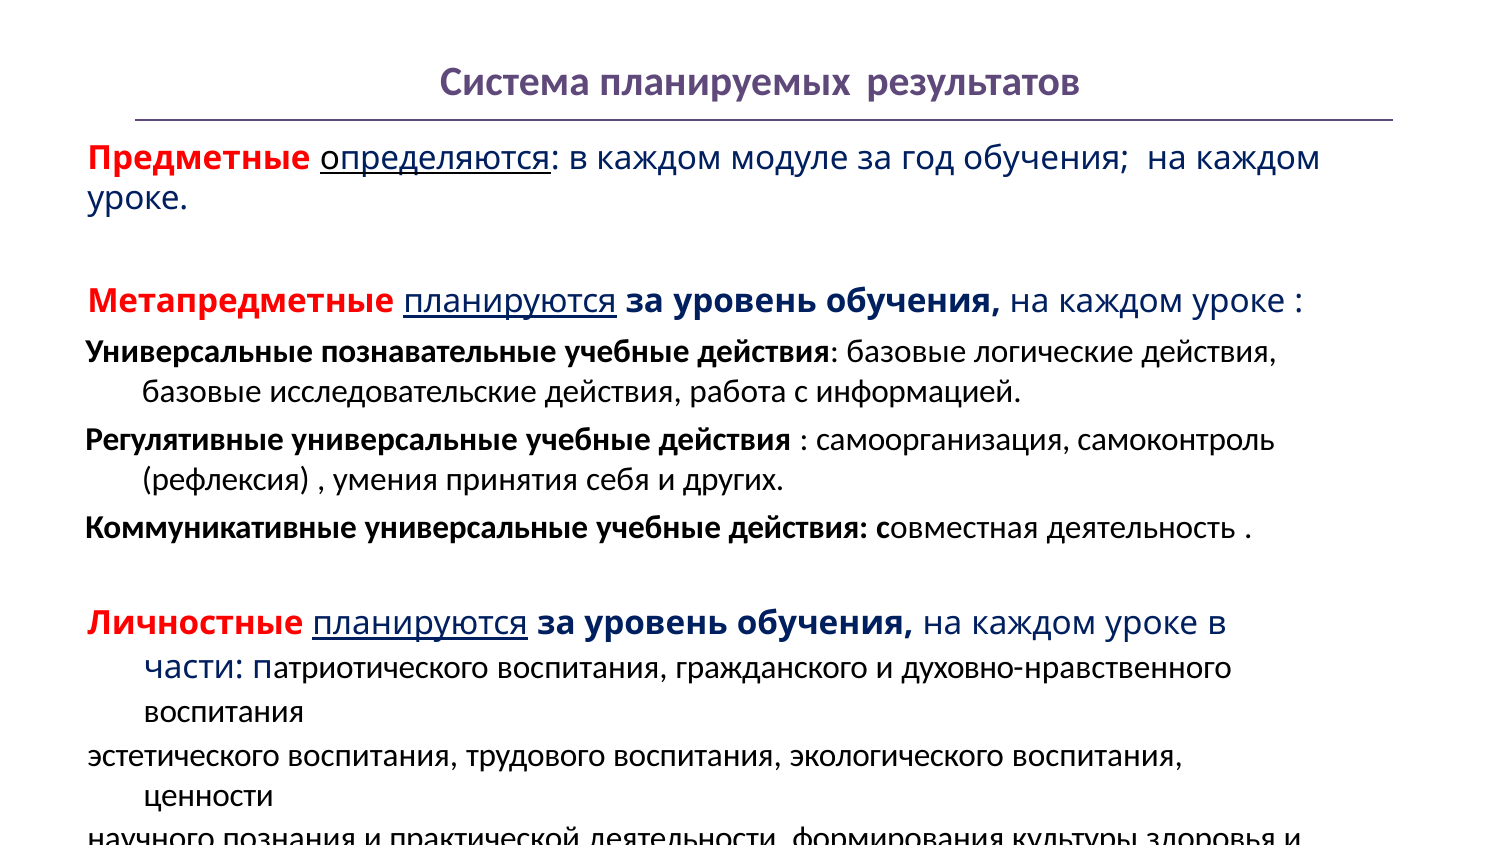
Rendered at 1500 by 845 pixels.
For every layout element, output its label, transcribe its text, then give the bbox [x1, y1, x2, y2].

title Система планируемых результатов [83, 28, 1417, 195]
text_box Предметные определяются: в каждом модуле за год обучения; на каждом уроке. Метапредметные планируются за уровень обучения, на каждом уроке : Универсальные познавательные учебные действия: базовые логические действия, базовые исследовательские действия, работа с информацией. Регулятивные универсальные учебные действия : самоорганизация, самоконтроль (рефлексия) , умения принятия себя и других. Коммуникативные универсальные учебные действия: совместная деятельность . Личностные планируются за уровень обучения, на каждом уроке в части: патриотического воспитания, гражданского и духовно-нравственного воспитания эстетического воспитания, трудового воспитания, экологического воспитания, ценности научного познания и практической деятельности, формирования культуры здоровья и эмоционального благополучия. [83, 133, 1398, 845]
